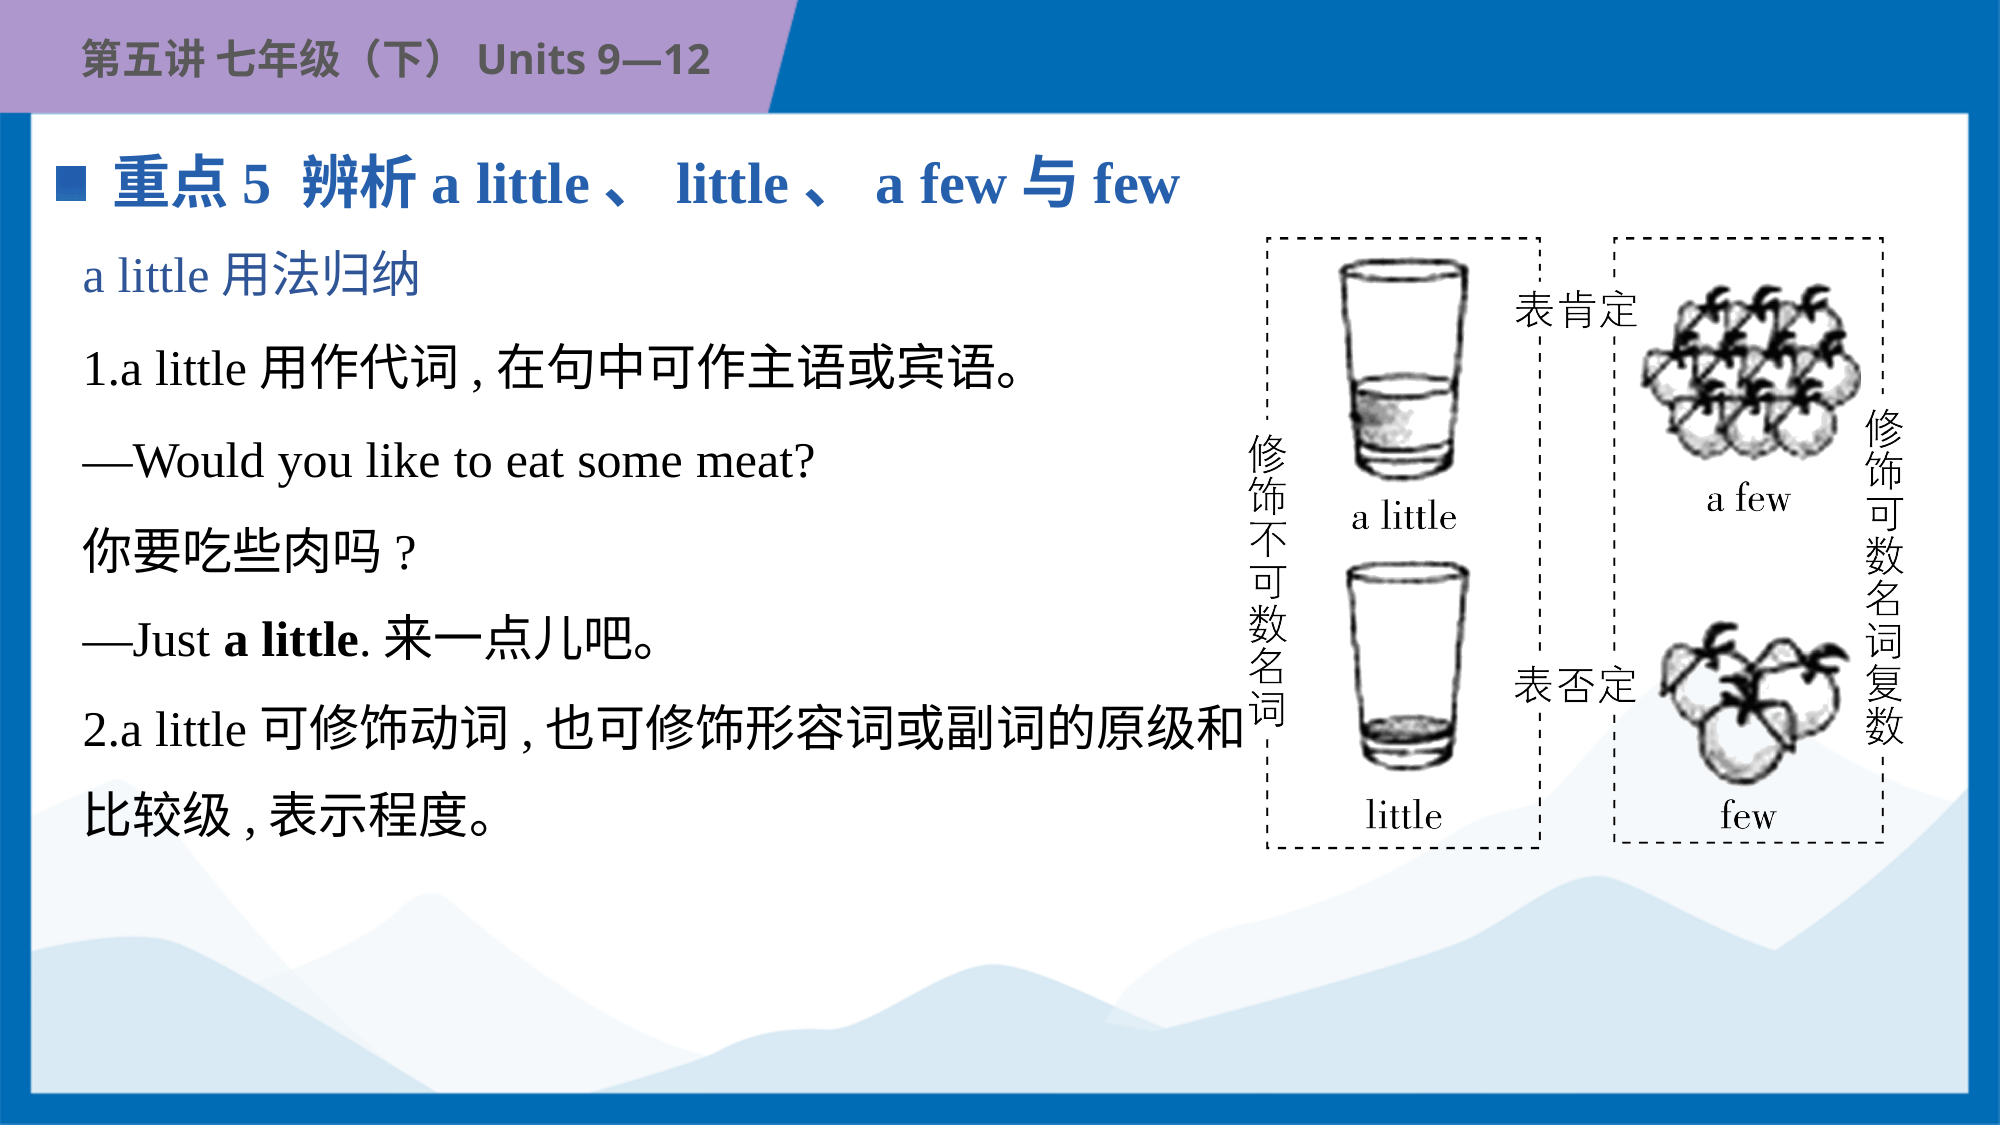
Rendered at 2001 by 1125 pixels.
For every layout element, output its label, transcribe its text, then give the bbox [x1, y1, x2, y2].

picture [0, 0, 2000, 1125]
text_box 1.a little用作代词,在句中可作主语或宾语。 —Would you like to eat some meat? 你要吃些肉吗? —Just a little.来一点儿吧。 [82, 304, 1238, 658]
text_box a little用法归纳 [82, 214, 1238, 293]
text_box 重点5 辨析a little、little、a few与few [112, 144, 1917, 215]
text_box 2.a little可修饰动词,也可修饰形容词或副词的原级和 比较级,表示程度。 [82, 664, 1238, 835]
